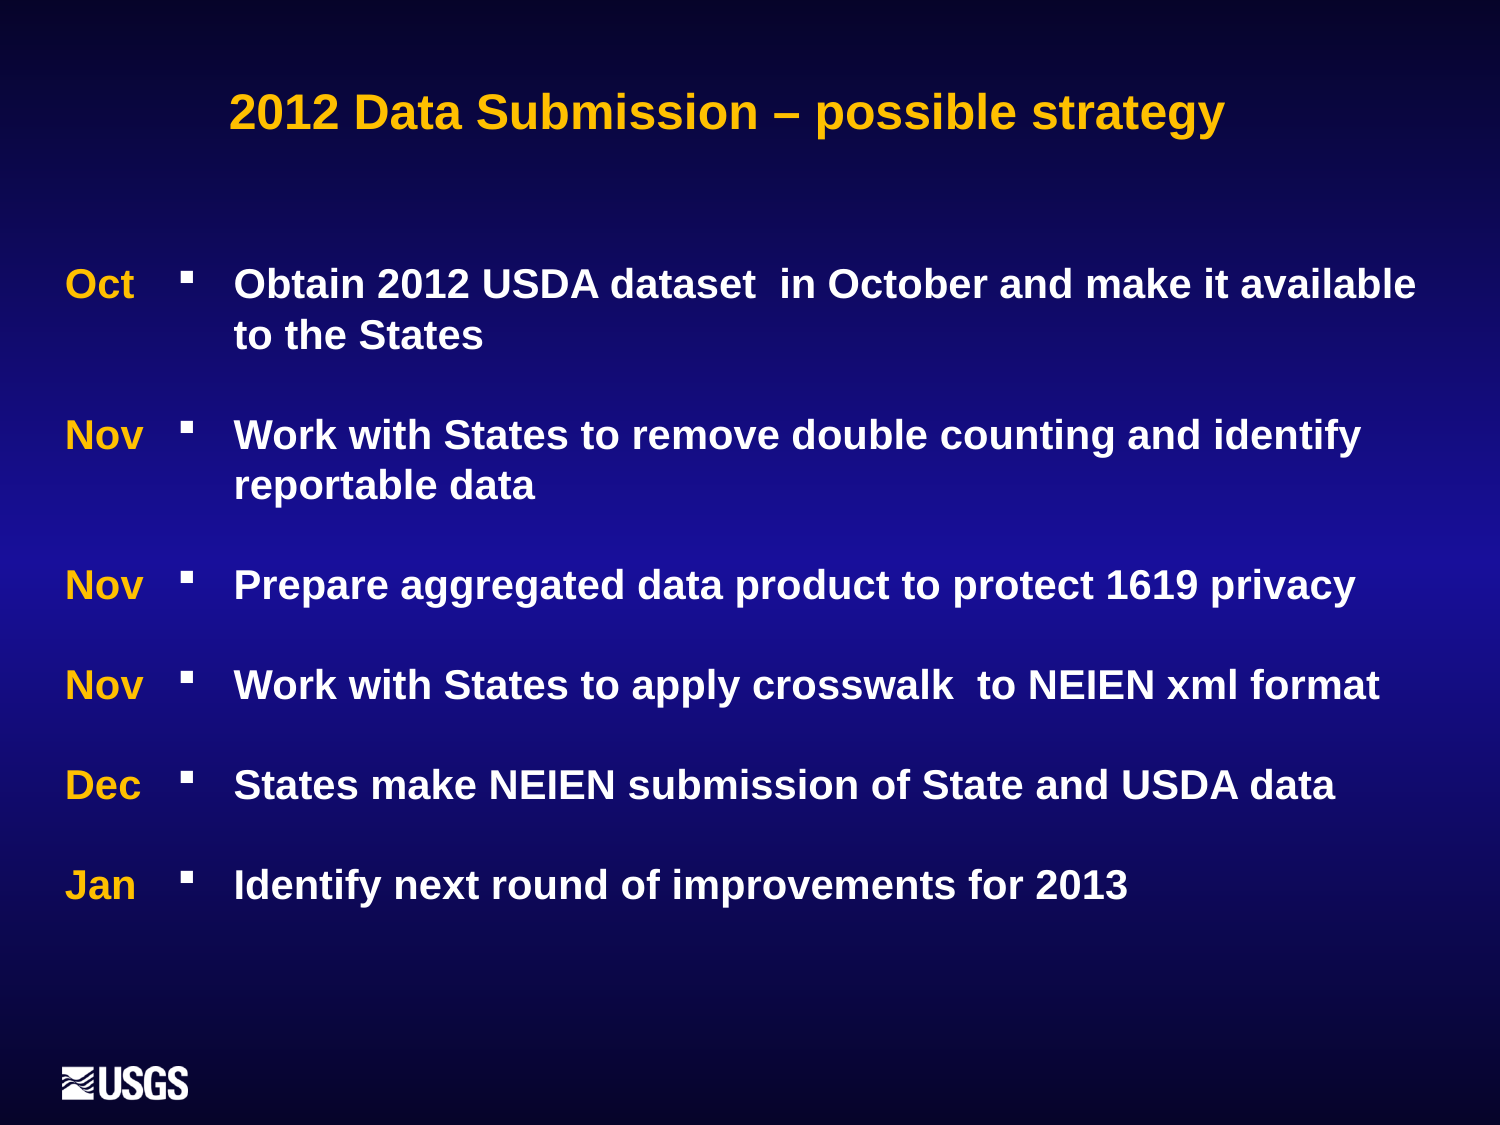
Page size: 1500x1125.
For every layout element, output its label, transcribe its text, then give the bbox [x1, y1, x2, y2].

text_box 2012 Data Submission – possible strategy [213, 12, 1242, 148]
text_box Obtain 2012 USDA dataset in October and make it available to the States Work with States to remove double counting and identify reportable data Prepare aggregated data product to protect 1619 privacy Work with States to apply crosswalk to NEIEN xml format States make NEIEN submission of State and USDA data Identify next round of improvements for 2013 [350, 199, 1463, 915]
text_box Oct Nov Nov Nov Dec Jan [49, 199, 350, 915]
